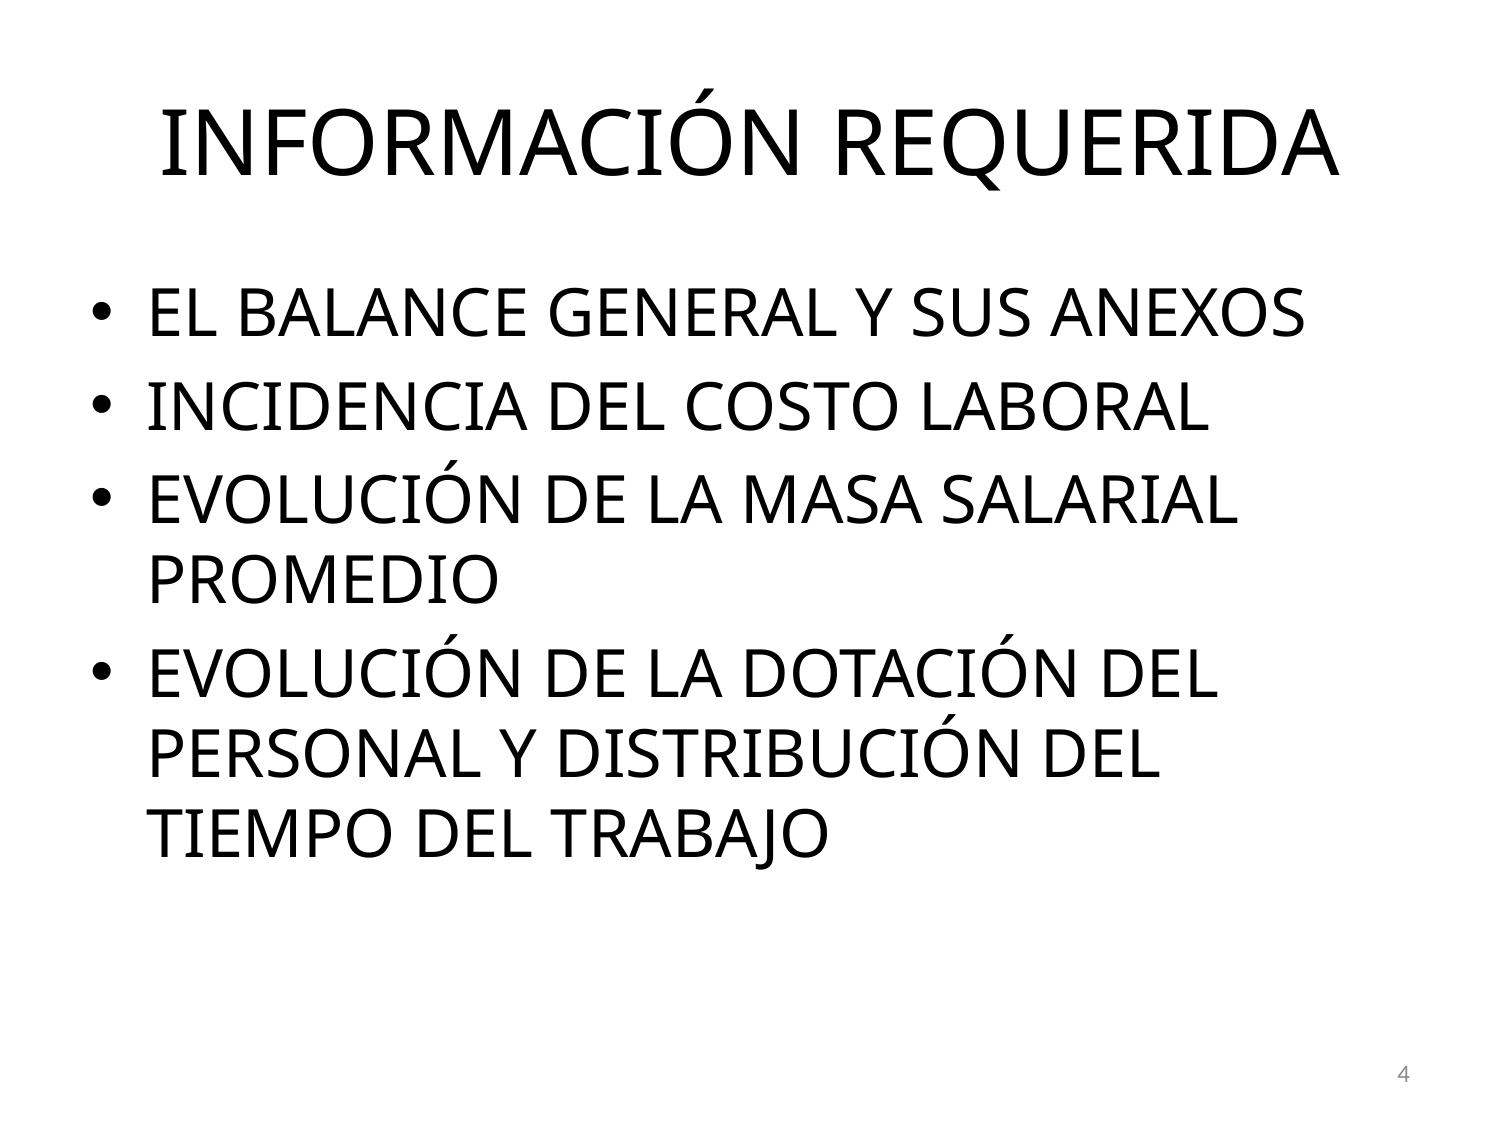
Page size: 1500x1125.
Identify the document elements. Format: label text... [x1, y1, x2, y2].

slide_number 4 [1074, 1042, 1425, 1103]
list EL BALANCE GENERAL Y SUS ANEXOS INCIDENCIA DEL COSTO LABORAL EVOLUCIÓN DE LA MASA SALARIAL PROMEDIO EVOLUCIÓN DE LA DOTACIÓN DEL PERSONAL Y DISTRIBUCIÓN DEL TIEMPO DEL TRABAJO [75, 262, 1425, 1005]
title INFORMACIÓN REQUERIDA [75, 45, 1425, 233]
